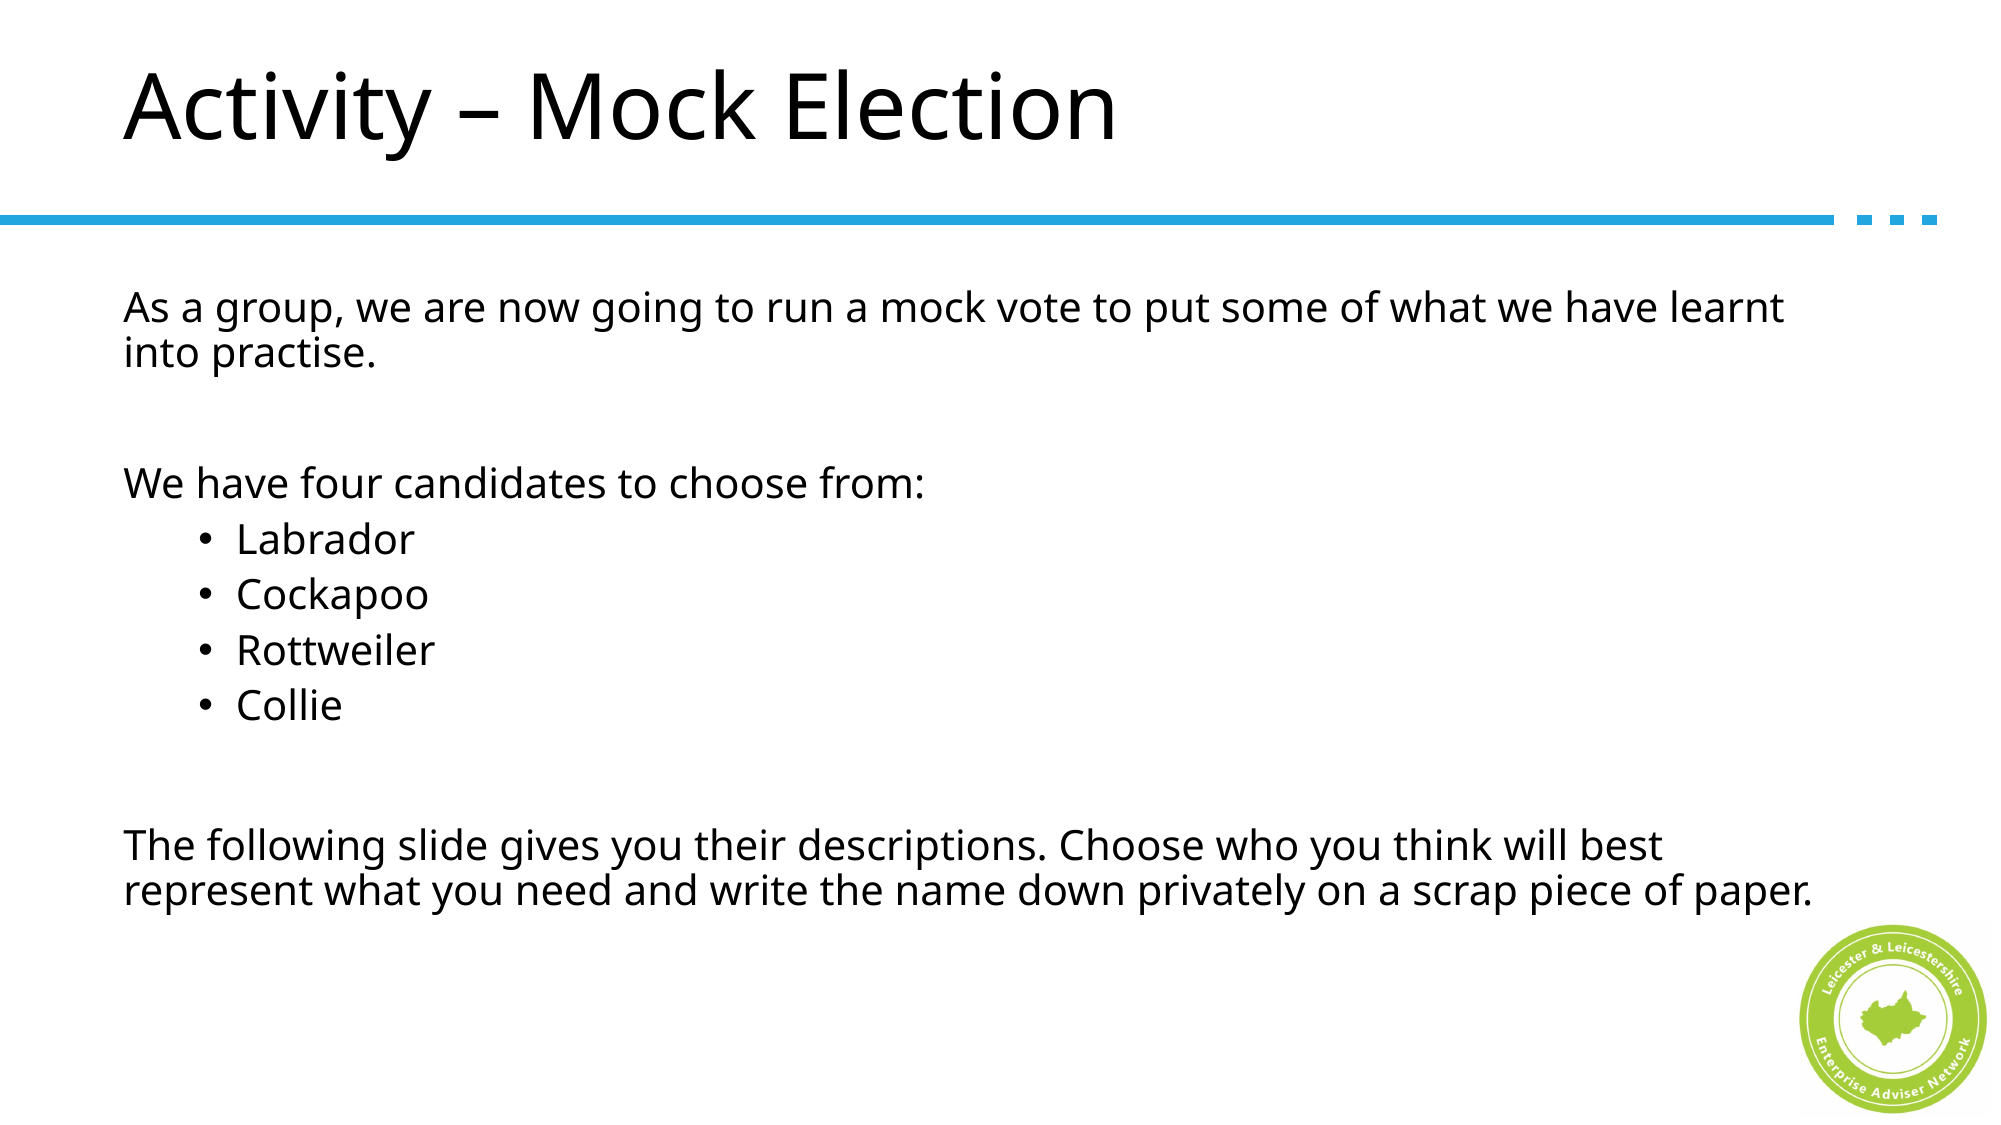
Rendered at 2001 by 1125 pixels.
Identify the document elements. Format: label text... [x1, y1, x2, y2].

title Activity – Mock Election [108, 41, 1800, 177]
picture [1799, 920, 1990, 1117]
text_box [1857, 215, 1872, 225]
text_box [1890, 215, 1904, 225]
text_box [0, 215, 1834, 225]
list As a group, we are now going to run a mock vote to put some of what we have learnt into practise. We have four candidates to choose from: Labrador Cockapoo Rottweiler Collie The following slide gives you their descriptions. Choose who you think will best represent what you need and write the name down privately on a scrap piece of paper. [108, 278, 1834, 993]
text_box [1922, 215, 1937, 225]
